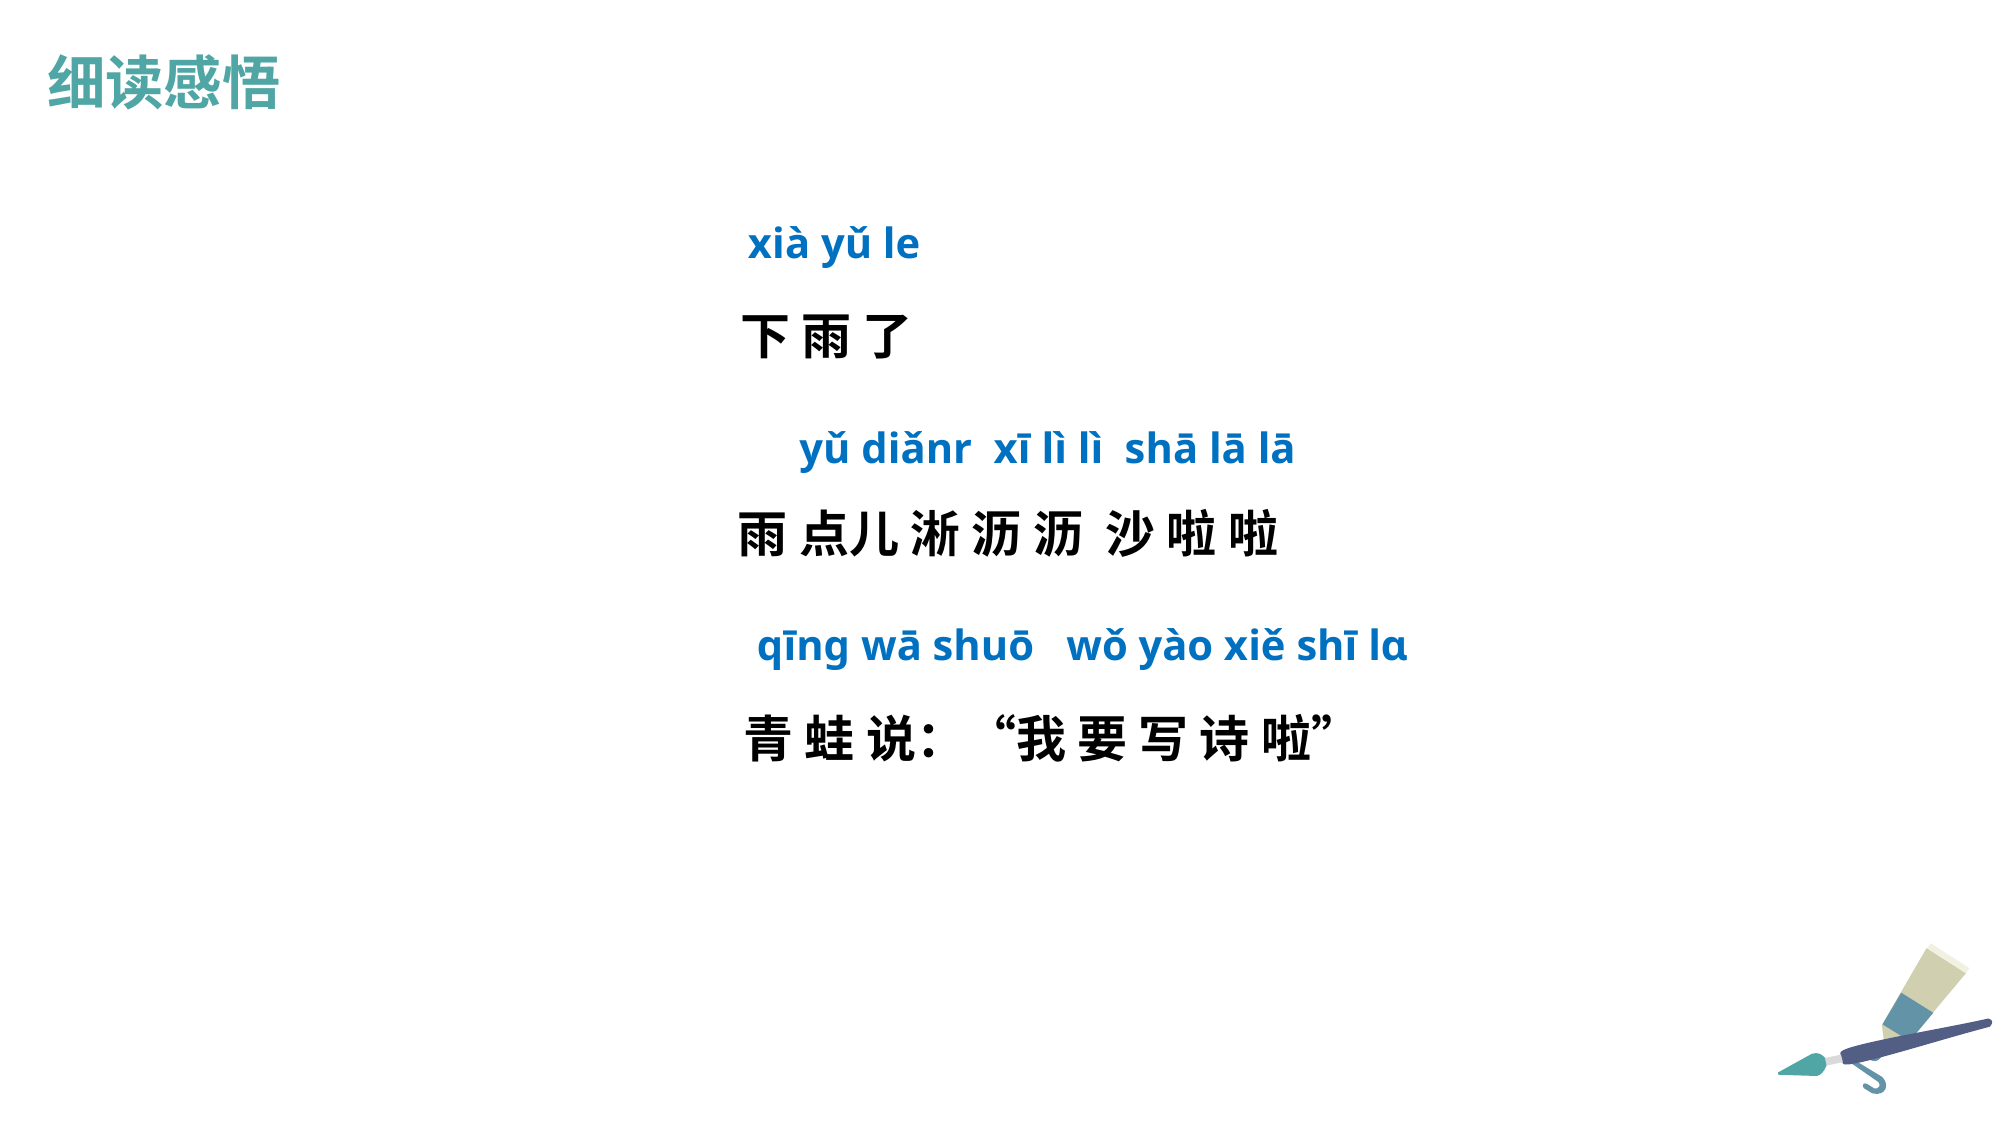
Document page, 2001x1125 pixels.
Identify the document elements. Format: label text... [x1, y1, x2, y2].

text_box xià yǔ le [733, 209, 936, 275]
text_box 青 蛙 说：“我 要 写 诗 啦” [728, 699, 1670, 775]
text_box 细读感悟 [32, 38, 296, 124]
text_box 下 雨 了 [725, 297, 1048, 372]
text_box yǔ diǎnr xī lì lì shā lā lā [486, 414, 1609, 480]
text_box qīnɡ wā shuō wǒ yào xiě shī lɑ [742, 611, 1423, 677]
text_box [1811, 945, 1974, 1125]
text_box 雨 点儿 淅 沥 沥 沙 啦 啦 [723, 494, 1683, 570]
